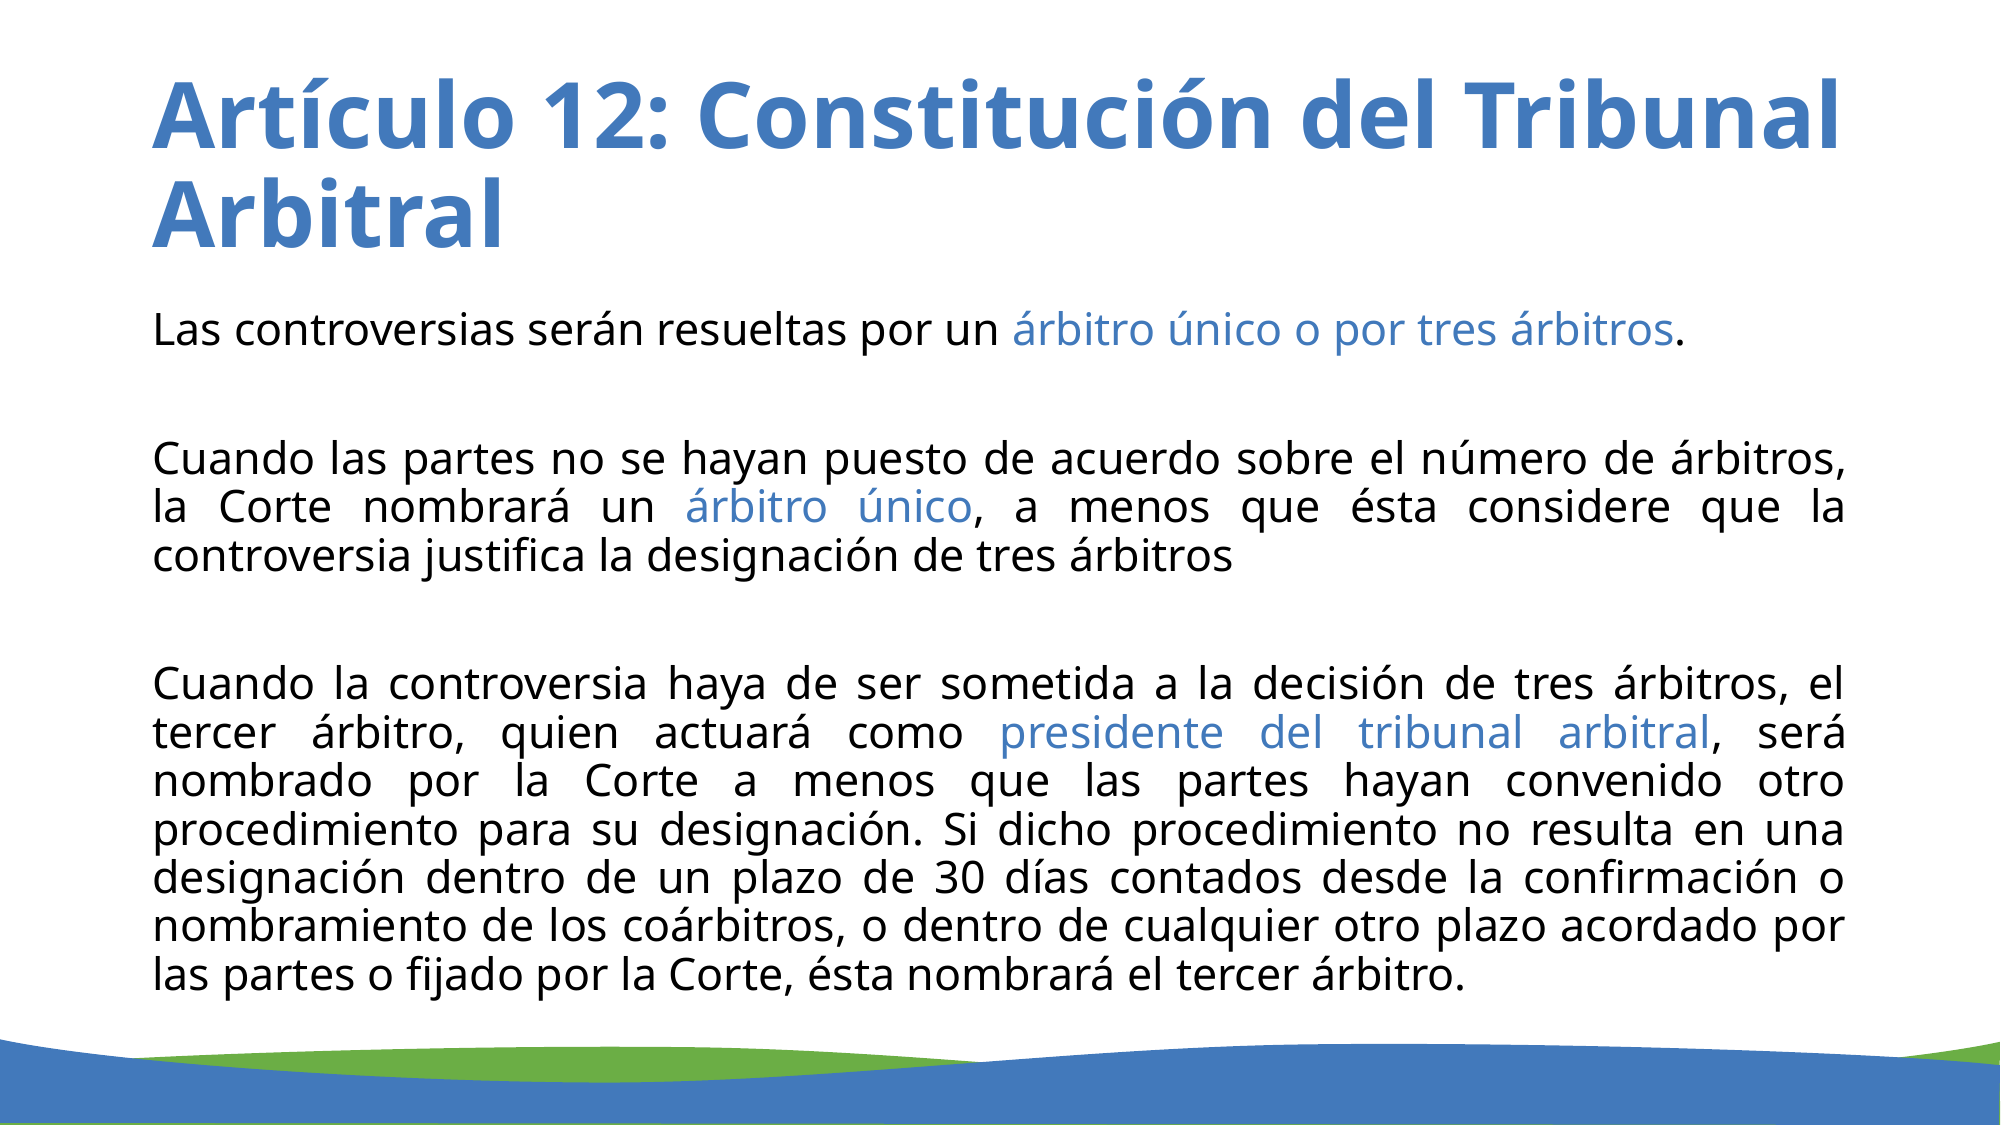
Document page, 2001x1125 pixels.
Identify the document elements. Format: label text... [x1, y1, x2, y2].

title Artículo 12: Constitución del Tribunal Arbitral [137, 59, 1863, 278]
list Las controversias serán resueltas por un árbitro único o por tres árbitros. Cuando las partes no se hayan puesto de acuerdo sobre el número de árbitros, la Corte nombrará un árbitro único, a menos que ésta considere que la controversia justifica la designación de tres árbitros Cuando la controversia haya de ser sometida a la decisión de tres árbitros, el tercer árbitro, quien actuará como presidente del tribunal arbitral, será nombrado por la Corte a menos que las partes hayan convenido otro procedimiento para su designación. Si dicho procedimiento no resulta en una designación dentro de un plazo de 30 días contados desde la confirmación o nombramiento de los coárbitros, o dentro de cualquier otro plazo acordado por las partes o fijado por la Corte, ésta nombrará el tercer árbitro. [137, 299, 1863, 1014]
